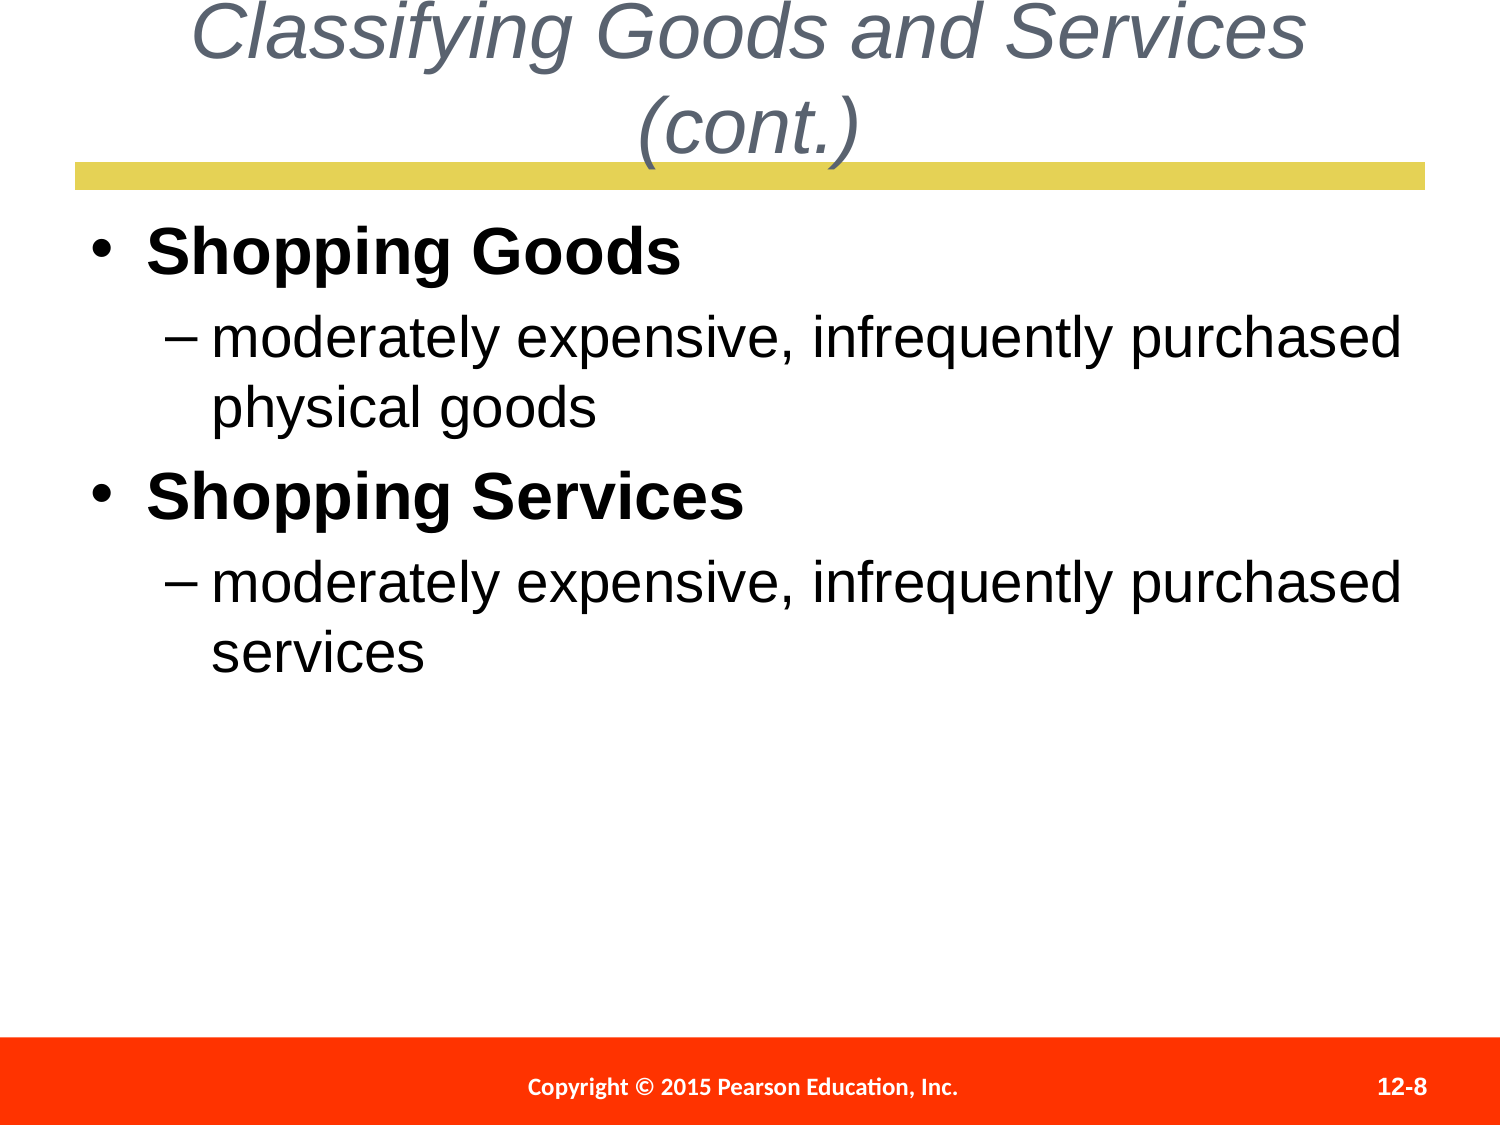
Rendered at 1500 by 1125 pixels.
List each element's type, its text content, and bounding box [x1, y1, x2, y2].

text_box Classifying Goods and Services (cont.) [56, 0, 1444, 150]
picture [75, 162, 1425, 190]
list Shopping Goods moderately expensive, infrequently purchased physical goods Shopping Services moderately expensive, infrequently purchased services [74, 199, 1426, 1006]
